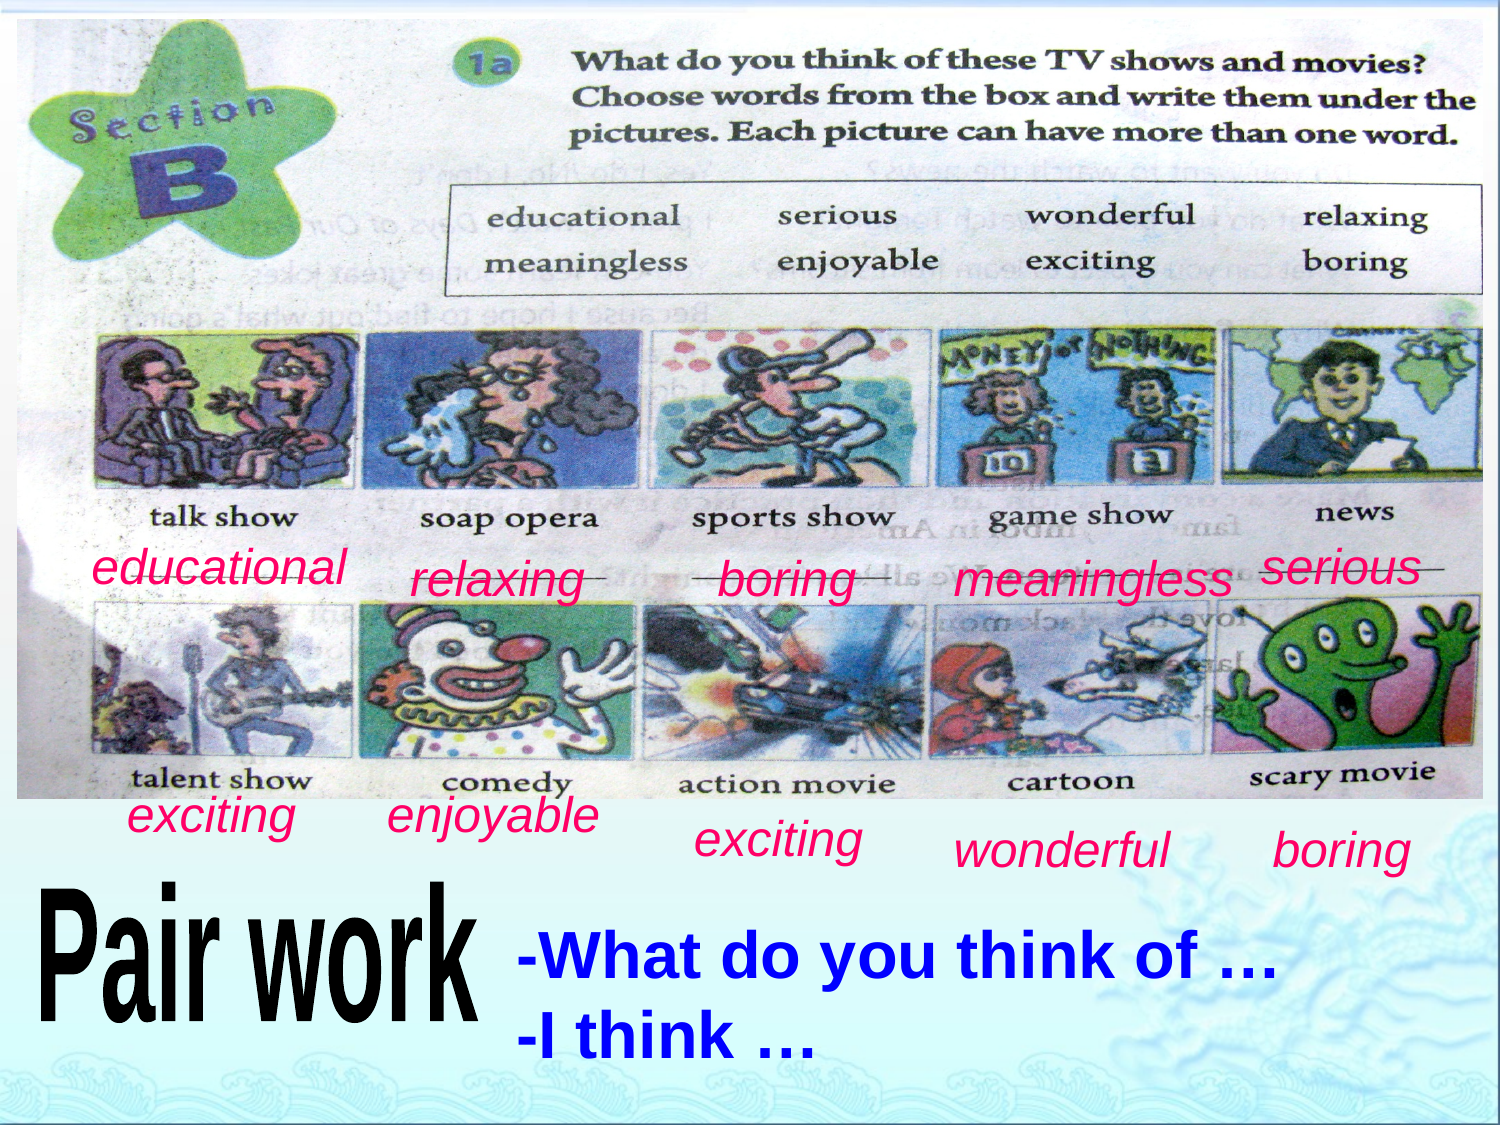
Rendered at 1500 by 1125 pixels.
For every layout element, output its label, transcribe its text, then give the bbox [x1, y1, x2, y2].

text_box wonderful [938, 810, 1224, 886]
text_box exciting [112, 807, 349, 850]
text_box exciting [679, 807, 927, 874]
picture [0, 0, 1500, 1125]
text_box enjoyable [372, 807, 641, 850]
text_box -What do you think of … -I think … [501, 904, 1412, 1080]
text_box boring [1257, 810, 1463, 886]
